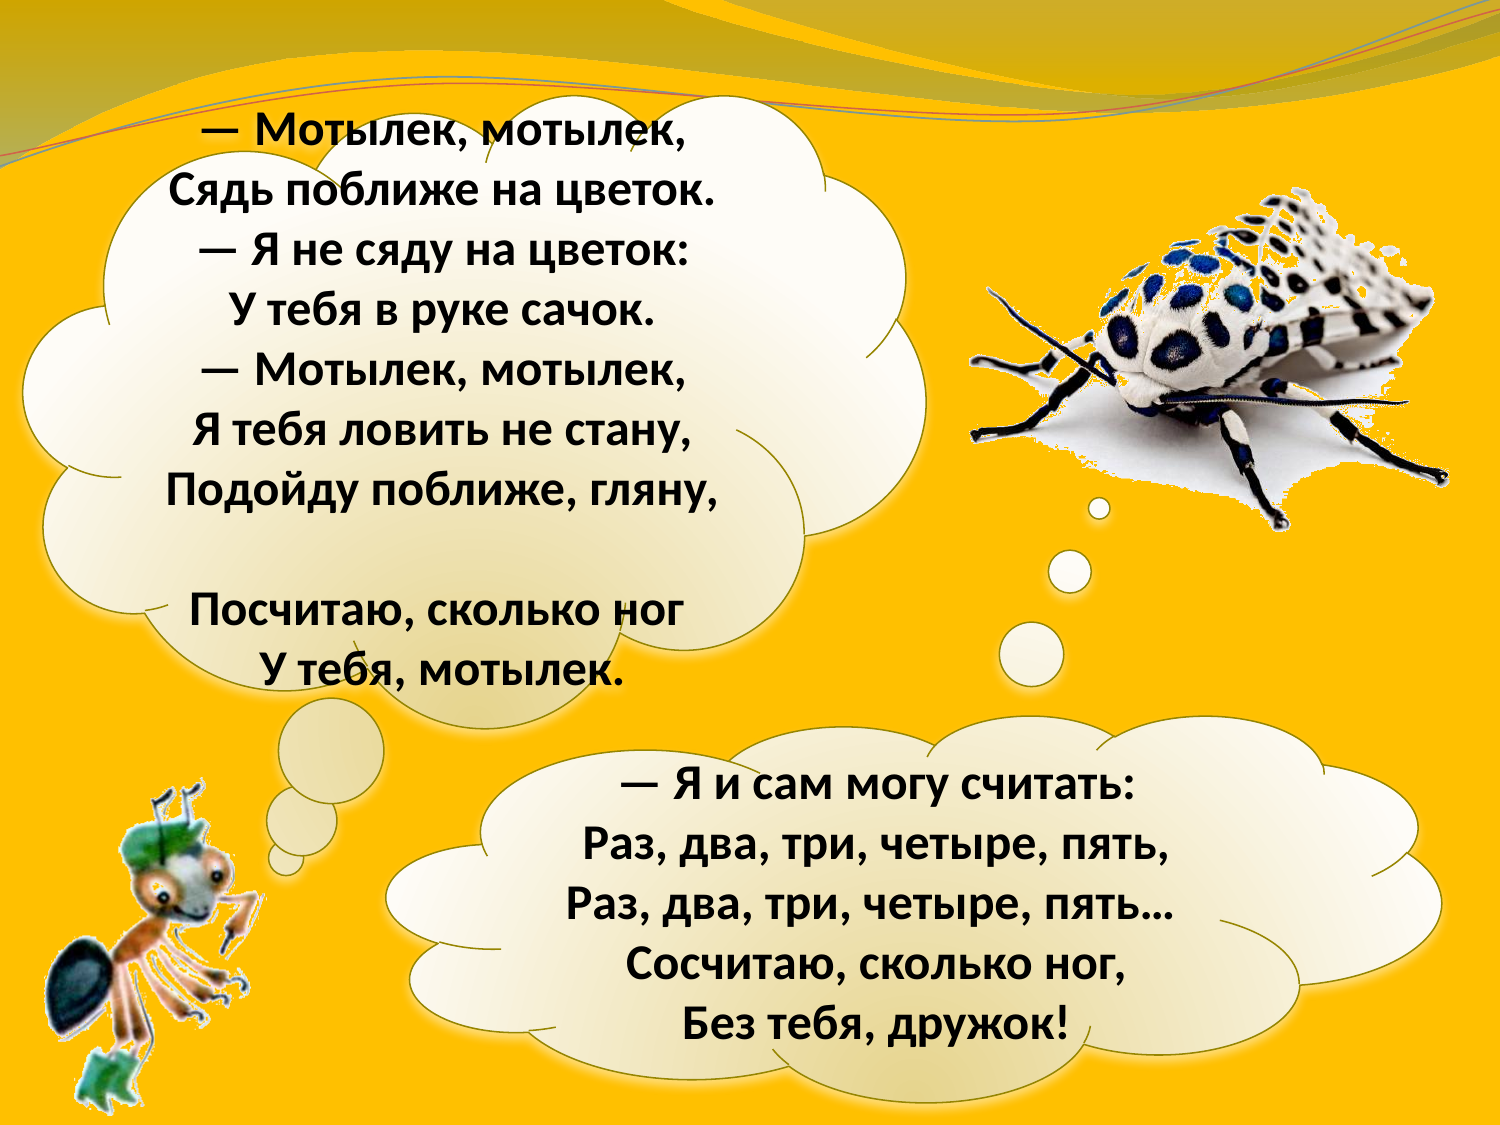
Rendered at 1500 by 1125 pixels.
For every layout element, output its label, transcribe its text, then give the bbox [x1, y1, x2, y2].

picture [34, 773, 267, 1125]
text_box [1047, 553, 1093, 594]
text_box — Мотылек, мотылек, Сядь поближе на цветок. — Я не сяду на цветок: У тебя в руке сачок. — Мотылек, мотылек, Я тебя ловить не стану, Подойду поближе, гляну, Посчитаю, сколько ног У тебя, мотылек. [21, 94, 911, 730]
text_box — Я и сам могу считать: Раз, два, три, четыре, пять, Раз, два, три, четыре, пять… Сосчитаю, сколько ног, Без тебя, дружок! [998, 621, 1065, 688]
picture [918, 175, 1500, 540]
text_box — Мотылек, мотылек, Сядь поближе на цветок. — Я не сяду на цветок: У тебя в руке сачок. — Мотылек, мотылек, Я тебя ловить не стану, Подойду поближе, гляну, Посчитаю, сколько ног У тебя, мотылек. [273, 697, 385, 877]
text_box — Я и сам могу считать: Раз, два, три, четыре, пять, Раз, два, три, четыре, пять… Сосчитаю, сколько ног, Без тебя, дружок! [384, 715, 1443, 1104]
